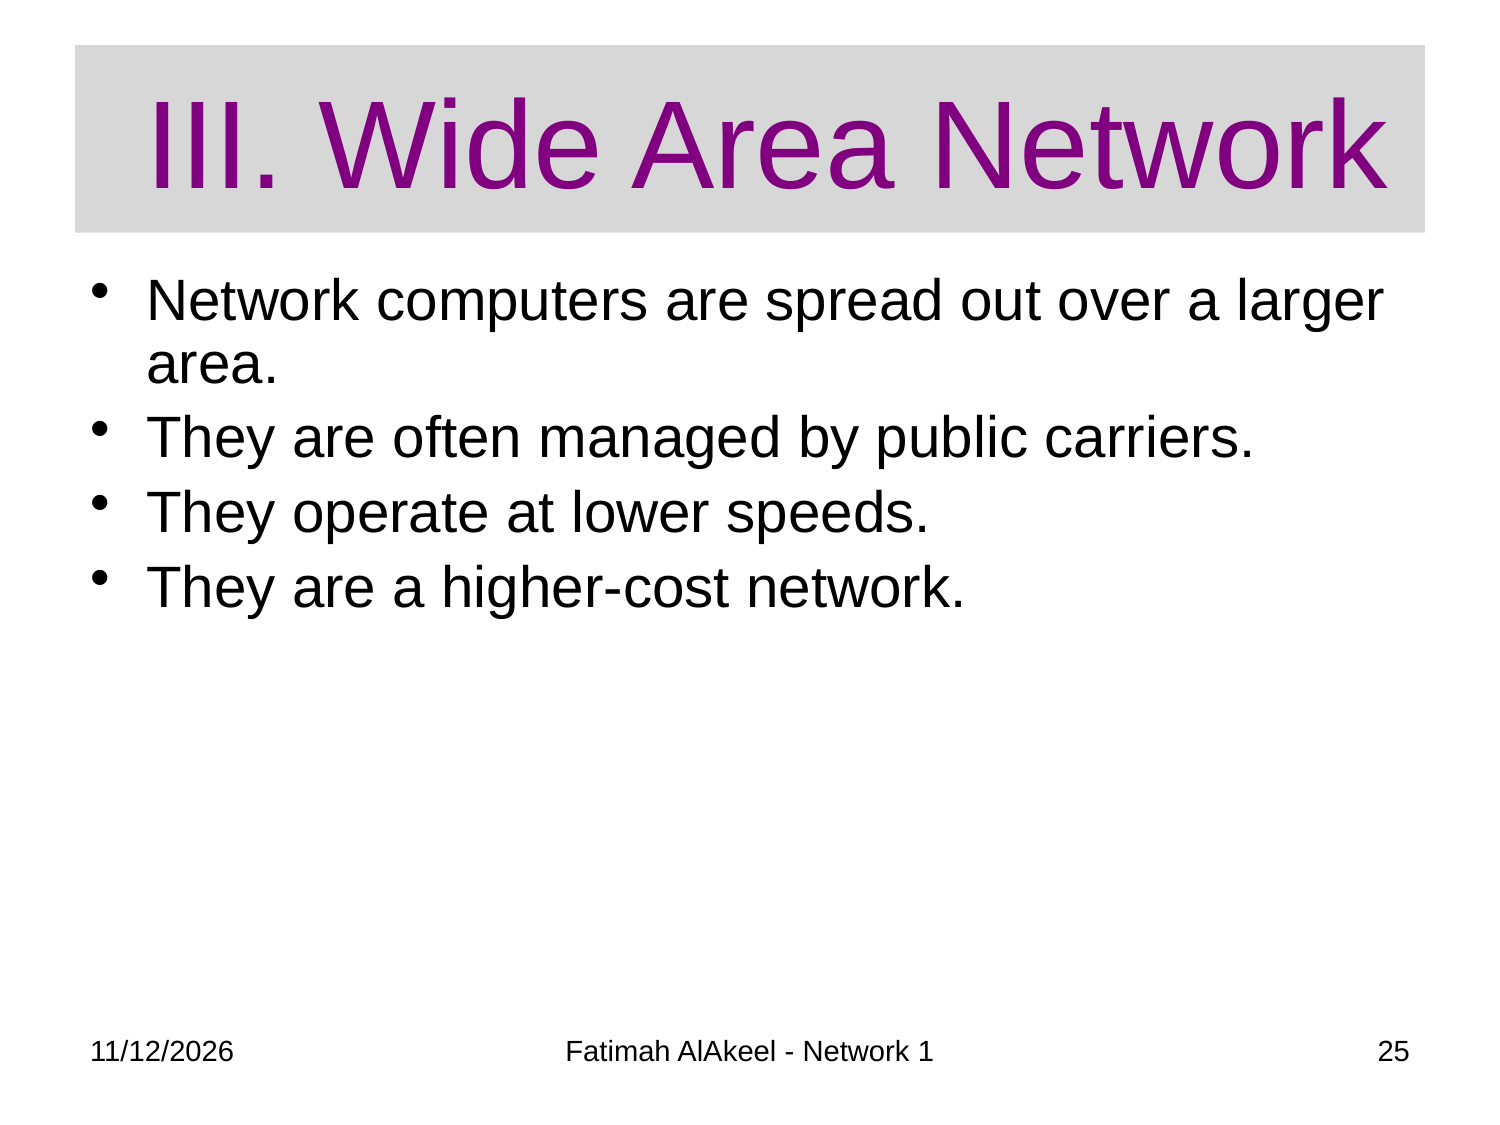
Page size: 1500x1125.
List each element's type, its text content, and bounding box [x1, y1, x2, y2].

slide_number 25 [1074, 1024, 1426, 1103]
footer Fatimah AlAkeel - Network 1 [512, 1024, 988, 1103]
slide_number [74, 1024, 426, 1103]
title III. Wide Area Network [74, 44, 1426, 233]
list Network computers are spread out over a larger area. They are often managed by public carriers. They operate at lower speeds. They are a higher-cost network. [74, 262, 1426, 1006]
